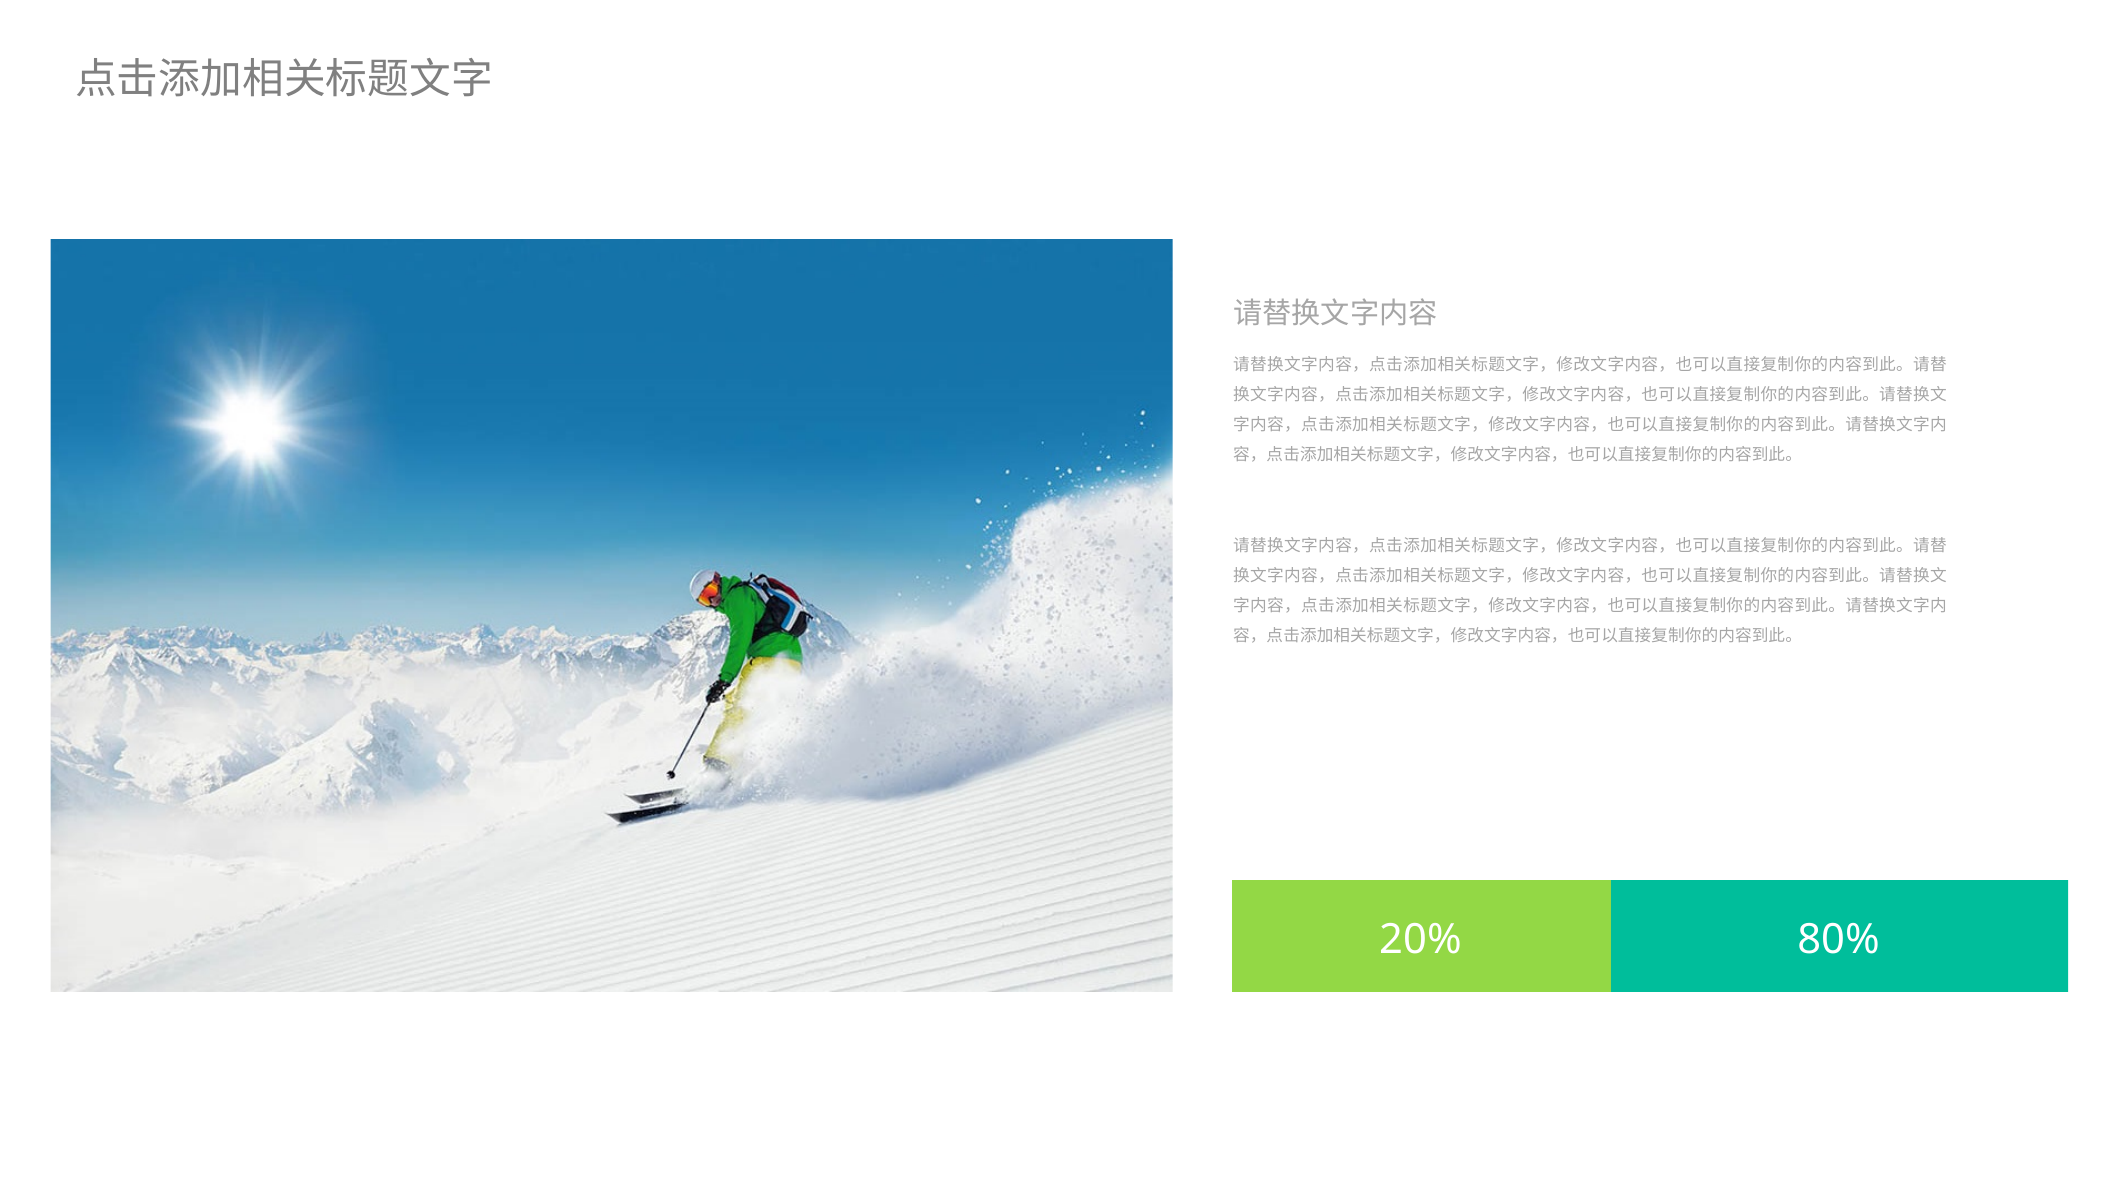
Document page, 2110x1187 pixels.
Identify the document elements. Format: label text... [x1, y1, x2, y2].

text_box [50, 238, 1174, 993]
text_box 点击添加相关标题文字 [59, 44, 563, 107]
text_box [1610, 879, 2069, 993]
text_box [1231, 879, 1610, 993]
text_box 20% [1364, 904, 1519, 969]
text_box 80% [1782, 904, 1937, 969]
text_box 请替换文字内容 [1217, 286, 1519, 336]
text_box 请替换文字内容，点击添加相关标题文字，修改文字内容，也可以直接复制你的内容到此。请替换文字内容，点击添加相关标题文字，修改文字内容，也可以直接复制你的内容到此。请替换文字内容，点击添加相关标题文字，修改文字内容，也可以直接复制你的内容到此。请替换文字内容，点击添加相关标题文字，修改文字内容，也可以直接复制你的内容到此。 [1217, 336, 1964, 461]
text_box 请替换文字内容，点击添加相关标题文字，修改文字内容，也可以直接复制你的内容到此。请替换文字内容，点击添加相关标题文字，修改文字内容，也可以直接复制你的内容到此。请替换文字内容，点击添加相关标题文字，修改文字内容，也可以直接复制你的内容到此。请替换文字内容，点击添加相关标题文字，修改文字内容，也可以直接复制你的内容到此。 [1217, 517, 1964, 642]
